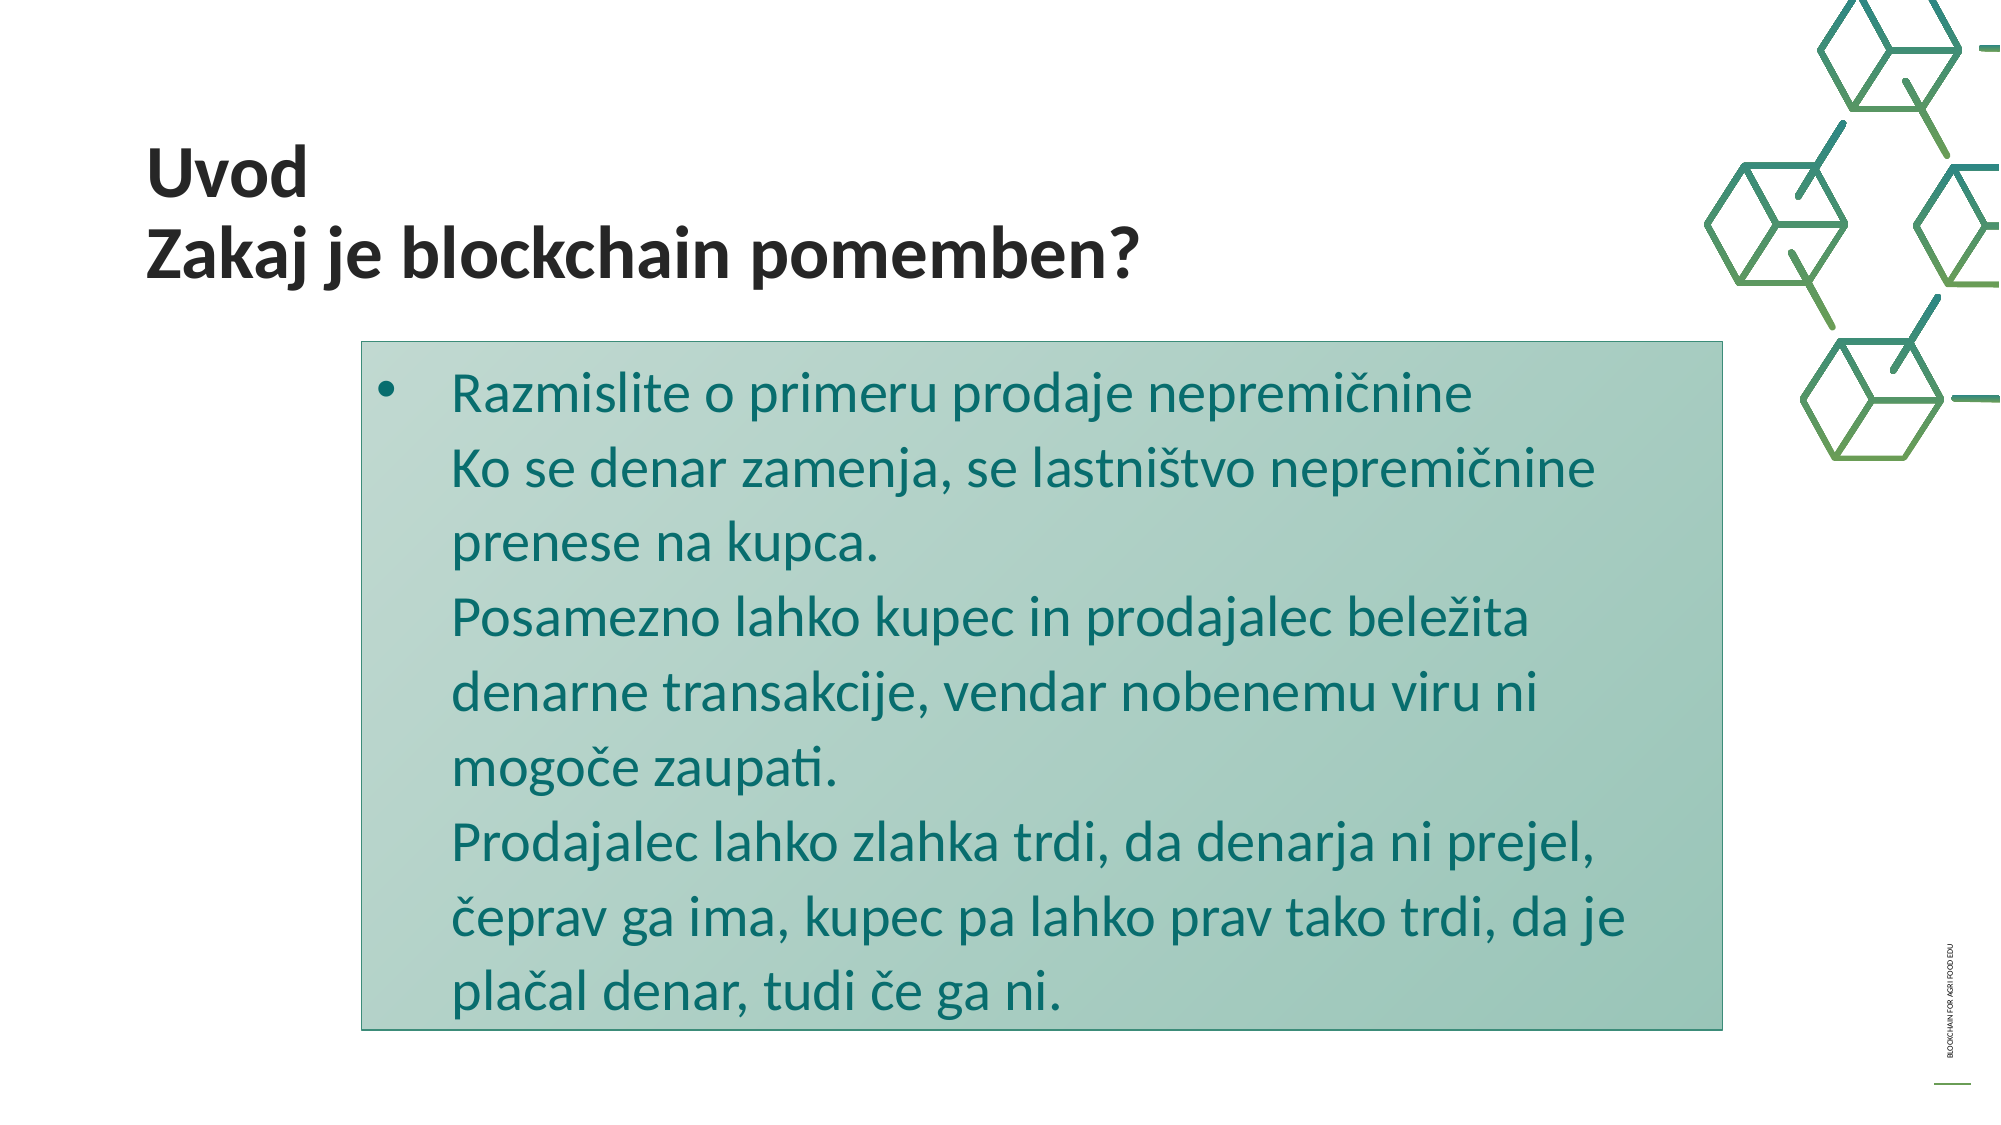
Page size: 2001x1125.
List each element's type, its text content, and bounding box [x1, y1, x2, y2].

text_box Razmislite o primeru prodaje nepremičnine Ko se denar zamenja, se lastništvo nepremičnine prenese na kupca. Posamezno lahko kupec in prodajalec beležita denarne transakcije, vendar nobenemu viru ni mogoče zaupati. Prodajalec lahko zlahka trdi, da denarja ni prejel, čeprav ga ima, kupec pa lahko prav tako trdi, da je plačal denar, tudi če ga ni. [361, 341, 1723, 1030]
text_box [1703, 0, 2000, 462]
list Uvod Zakaj je blockchain pomemben? [130, 124, 1698, 337]
